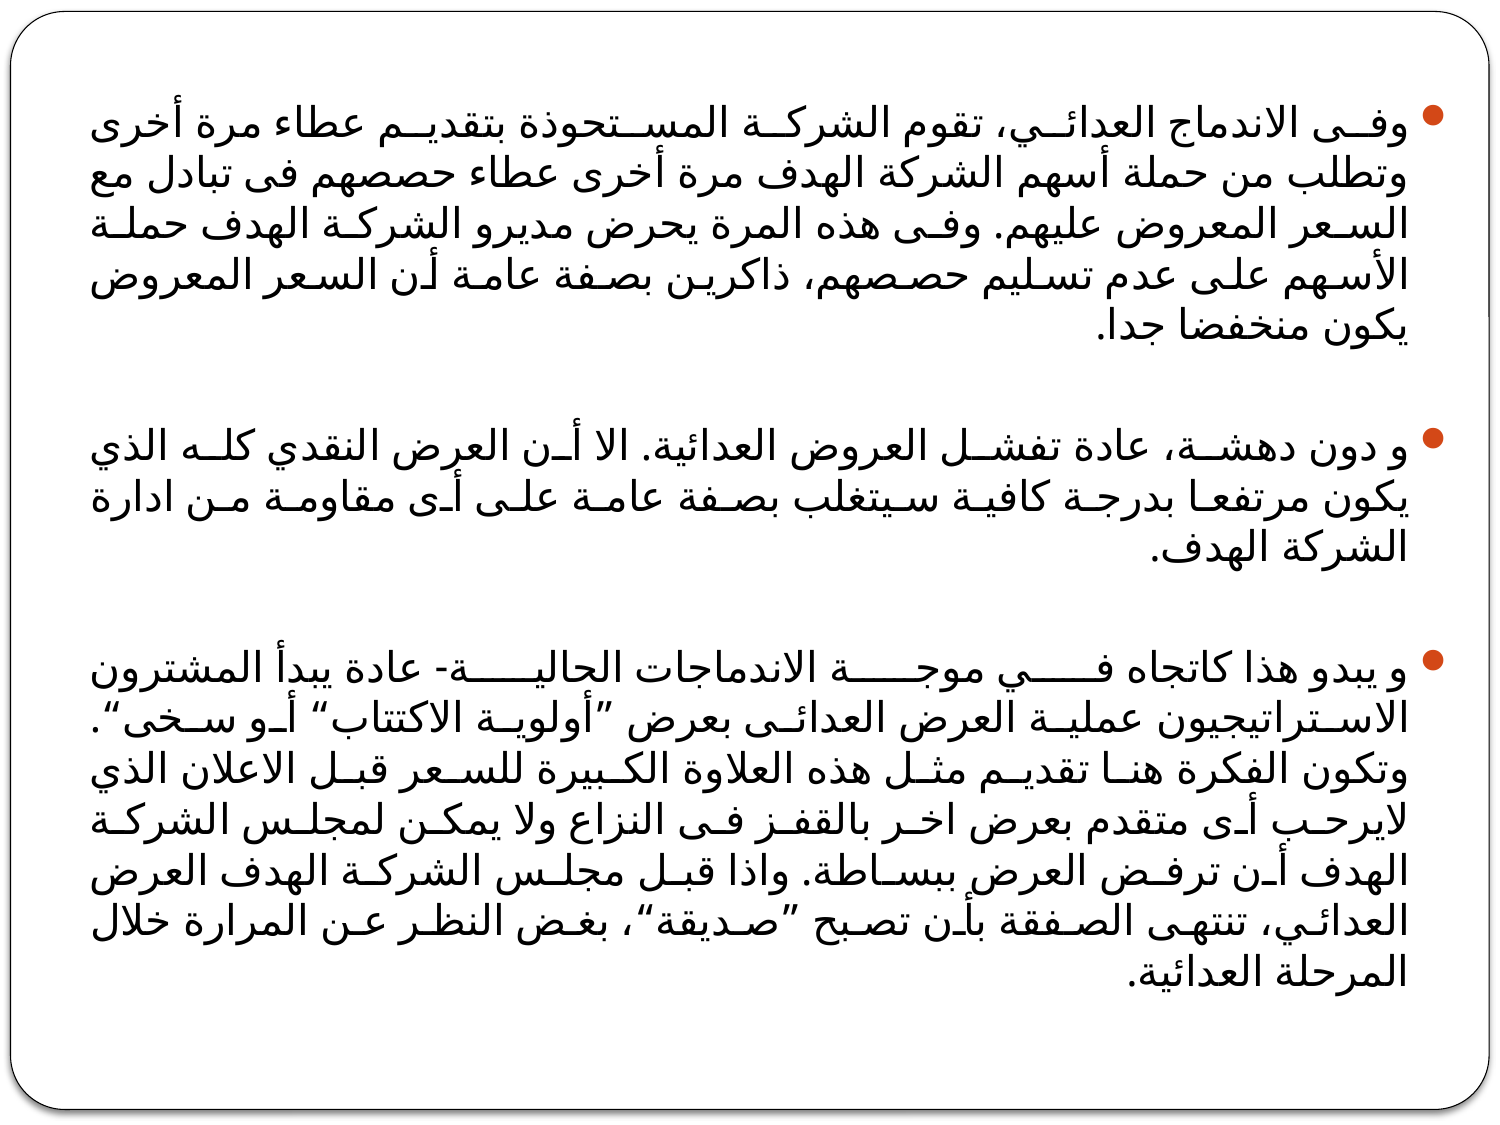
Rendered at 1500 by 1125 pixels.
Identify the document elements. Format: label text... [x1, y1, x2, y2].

list وفى الاندماج العدائي، تقوم الشركة المستحوذة بتقديم عطاء مرة أخرى وتطلب من حملة أسهم الشركة الهدف مرة أخرى عطاء حصصهم فى تبادل مع السعر المعروض عليهم. وفى هذه المرة يحرض مديرو الشركة الهدف حملة الأسهم على عدم تسليم حصصهم، ذاكرين بصفة عامة أن السعر المعروض يكون منخفضا جدا. و دون دهشة، عادة تفشل العروض العدائية. الا أن العرض النقدي كله الذي يكون مرتفعا بدرجة كافية سيتغلب بصفة عامة على أى مقاومة من ادارة الشركة الهدف. و يبدو هذا كاتجاه في موجة الاندماجات الحالية- عادة يبدأ المشترون الاستراتيجيون عملية العرض العدائى بعرض ”أولوية الاكتتاب“ أو سخى“. وتكون الفكرة هنا تقديم مثل هذه العلاوة الكبيرة للسعر قبل الاعلان الذي لايرحب أى متقدم بعرض اخر بالقفز فى النزاع ولا يمكن لمجلس الشركة الهدف أن ترفض العرض ببساطة. واذا قبل مجلس الشركة الهدف العرض العدائي، تنتهى الصفقة بأن تصبح ”صديقة“، بغض النظر عن المرارة خلال المرحلة العدائية. [75, 87, 1463, 1013]
